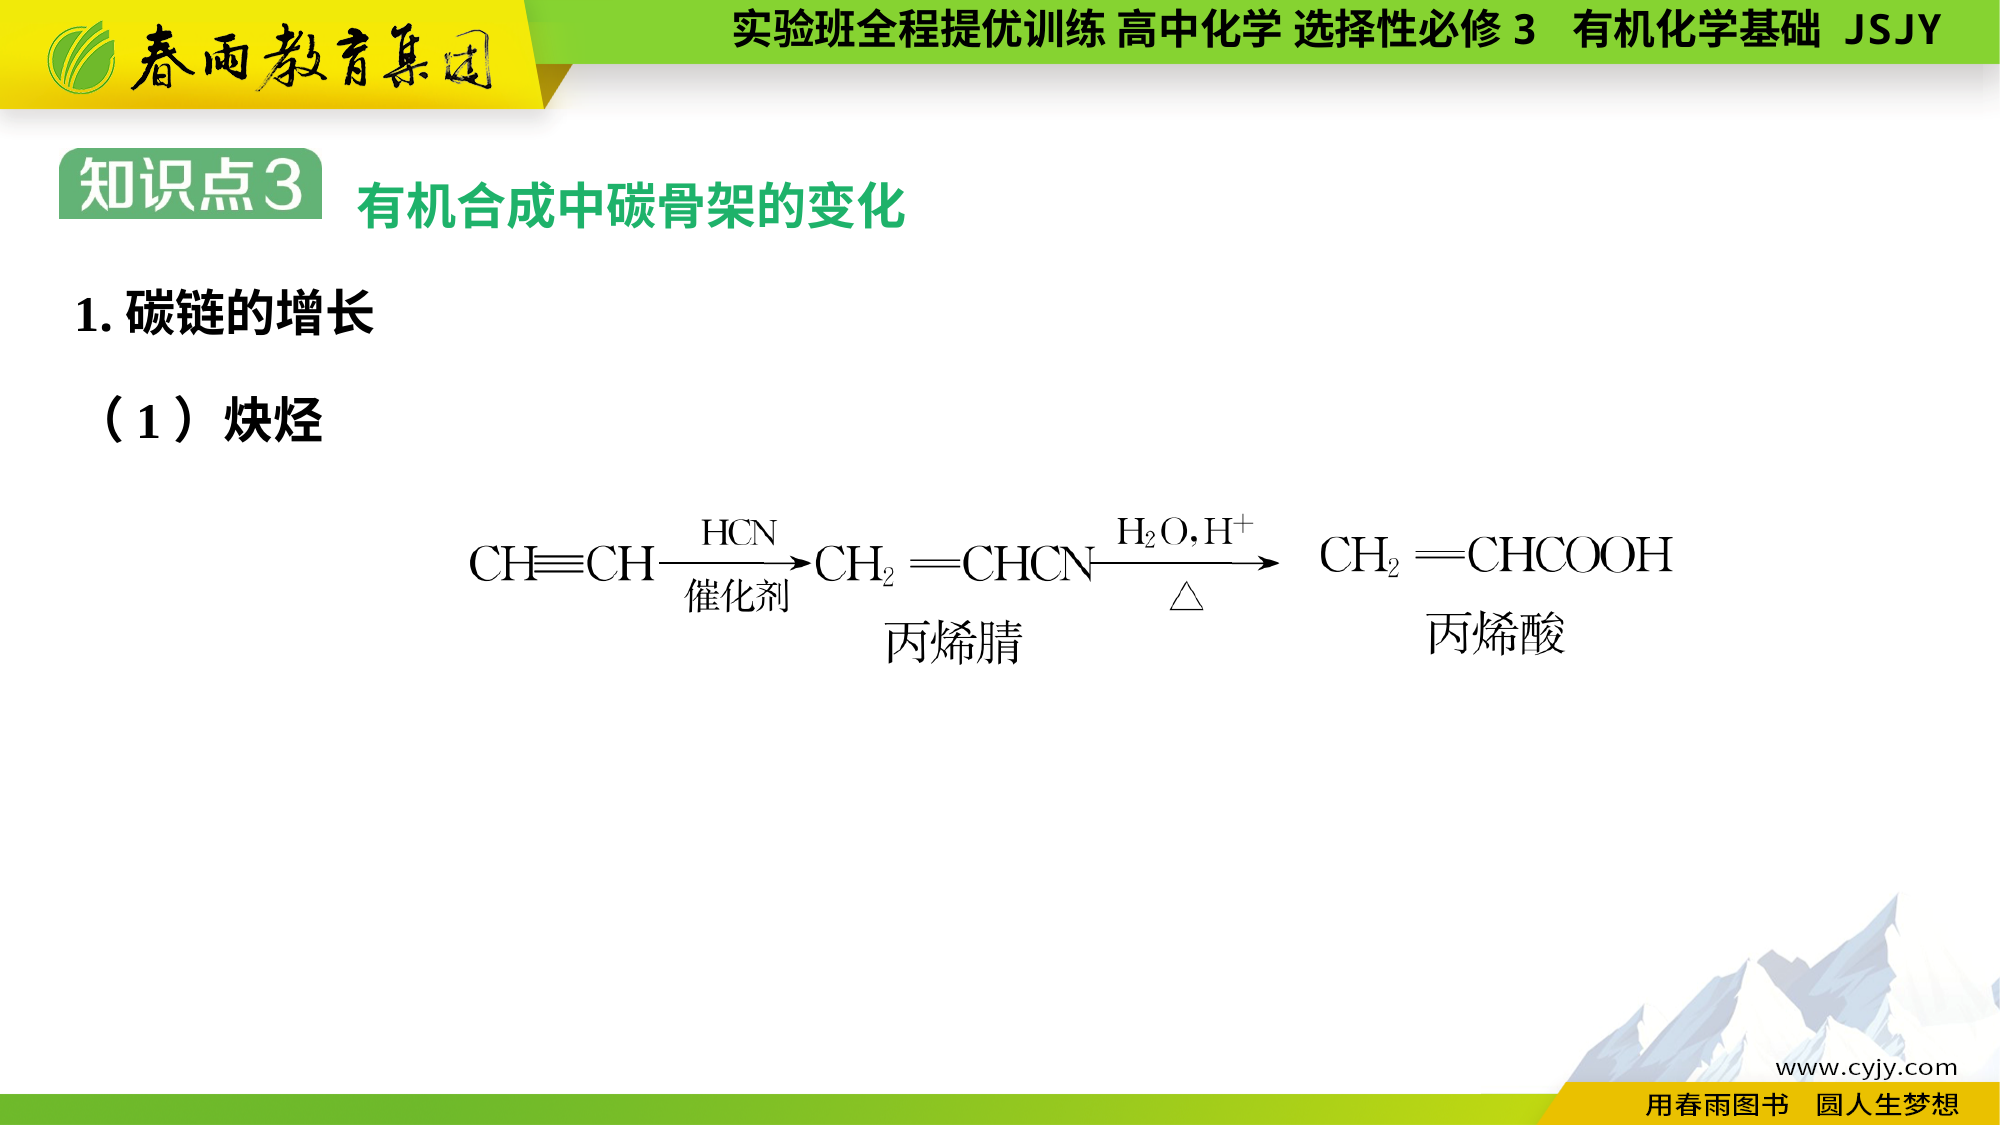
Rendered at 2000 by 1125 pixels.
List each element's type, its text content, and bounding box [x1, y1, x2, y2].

list 有机合成中碳骨架的变化 1.碳链的增长 （1）炔烃 [59, 137, 1944, 459]
picture [0, 0, 2000, 1125]
